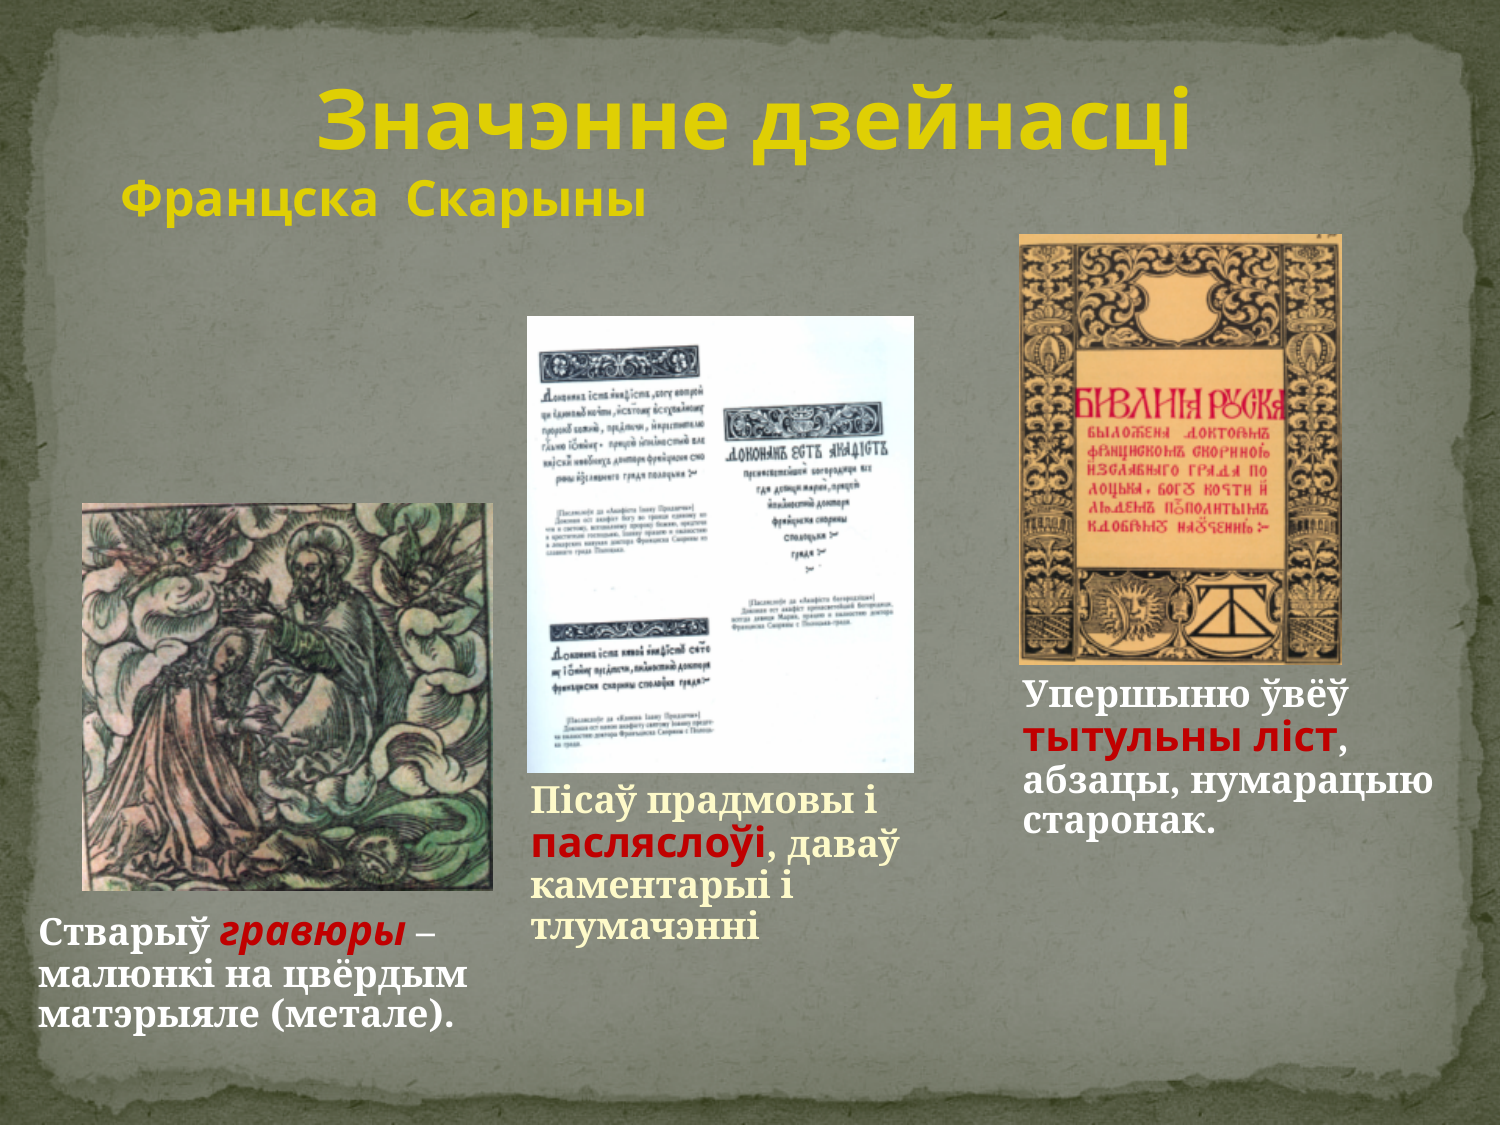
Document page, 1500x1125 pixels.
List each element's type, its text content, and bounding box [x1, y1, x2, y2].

picture [1019, 234, 1342, 665]
text_box Пісаў прадмовы і пасляслоўі, даваў каментарыі і тлумачэнні [515, 773, 1008, 955]
text_box Упершыню ўвёў тытульны ліст, абзацы, нумарацыю старонак. [1007, 667, 1489, 850]
text_box Значэнне дзейнасці Францска Скарыны [105, 58, 1231, 234]
picture [82, 503, 493, 891]
text_box Стварыў гравюры – малюнкі на цвёрдым матэрыяле (метале). [23, 902, 493, 1043]
picture [527, 316, 914, 773]
